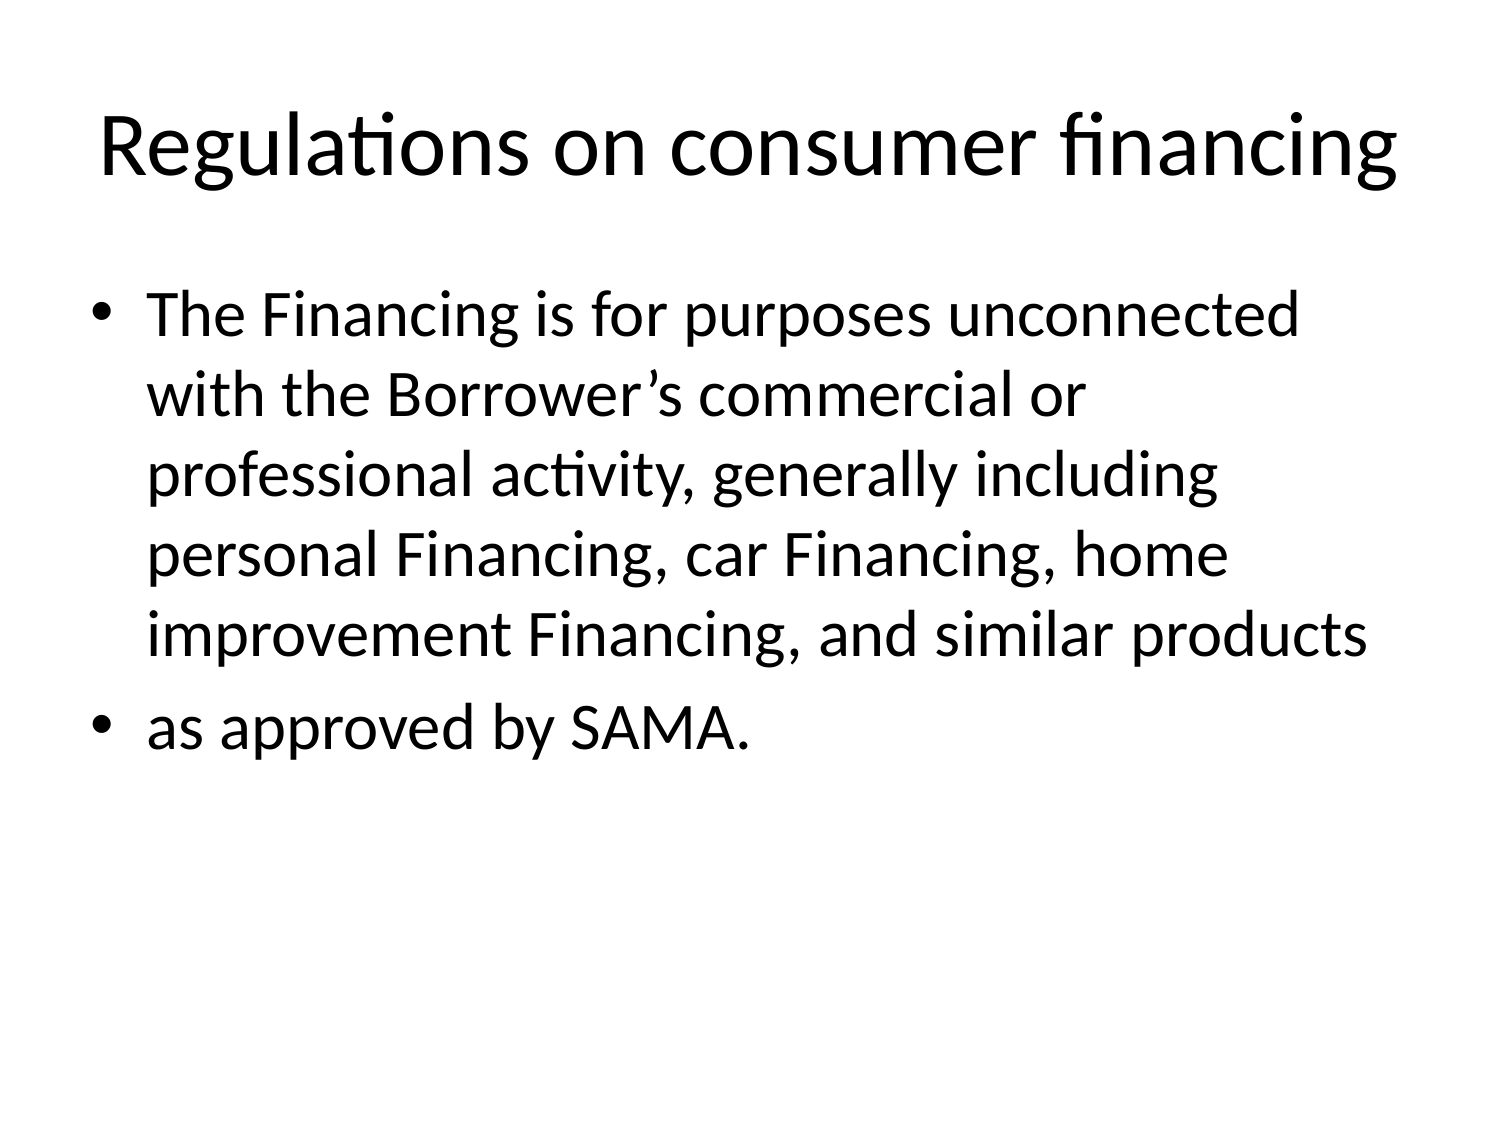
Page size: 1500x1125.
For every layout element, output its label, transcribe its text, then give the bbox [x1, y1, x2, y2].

title Regulations on consumer financing [75, 45, 1425, 233]
list The Financing is for purposes unconnected with the Borrower’s commercial or professional activity, generally including personal Financing, car Financing, home improvement Financing, and similar products as approved by SAMA. [75, 262, 1425, 1005]
